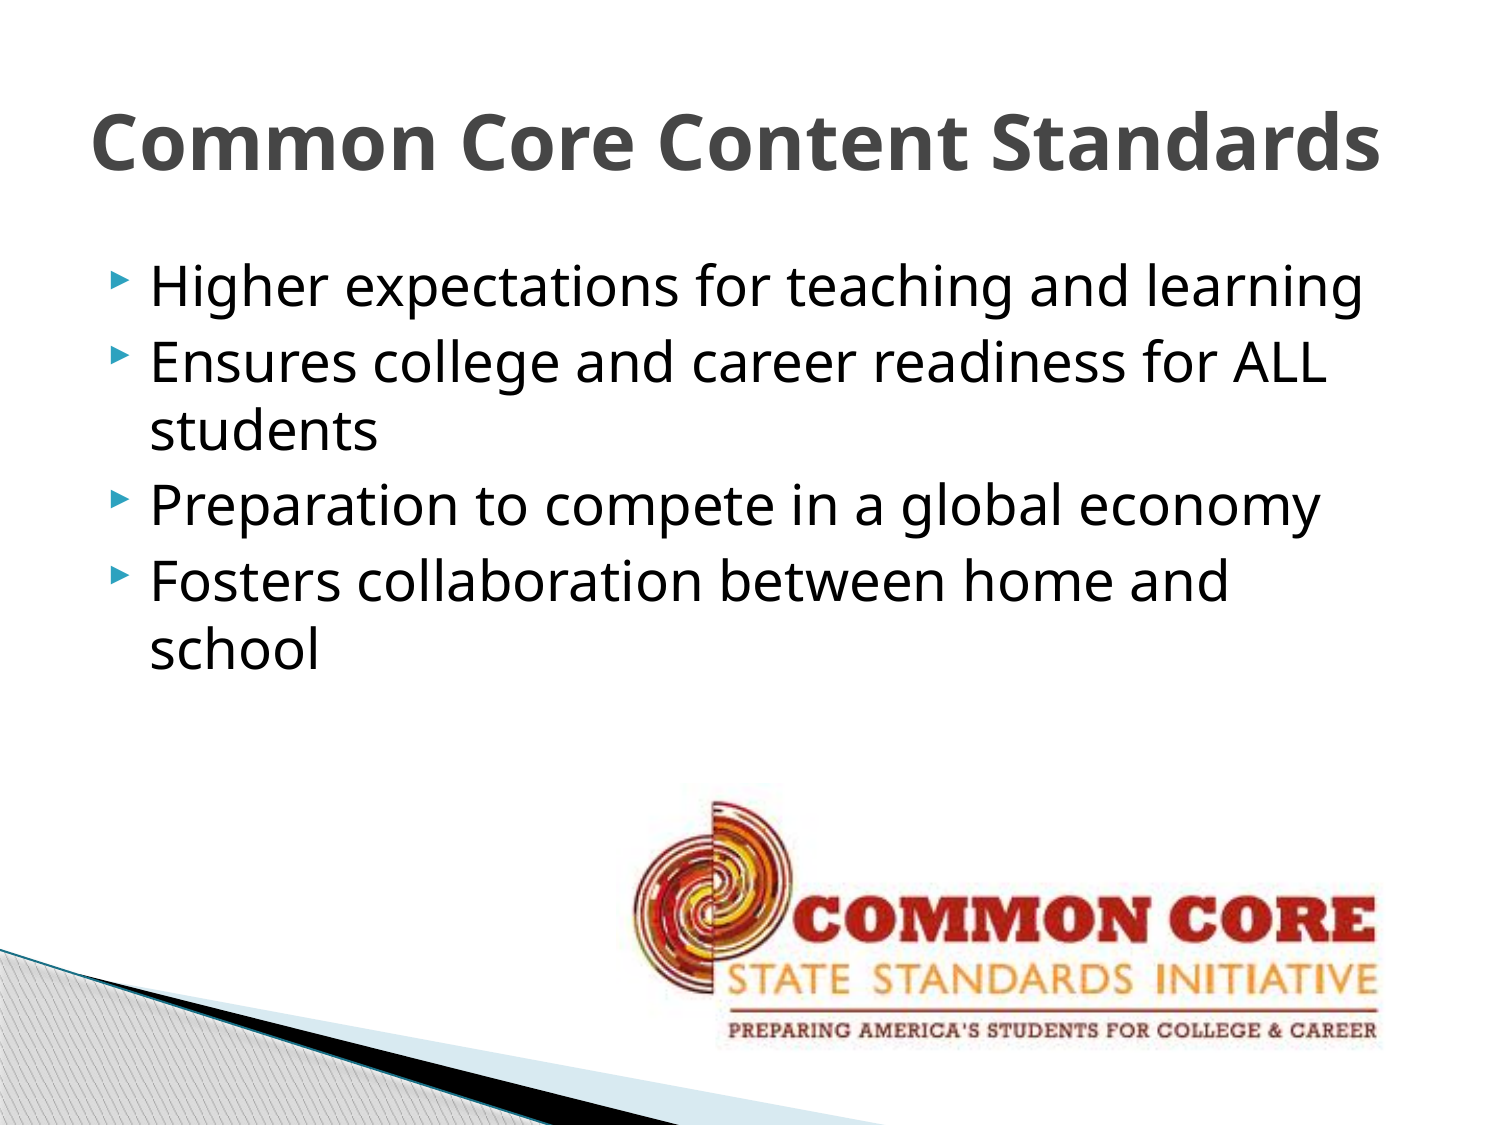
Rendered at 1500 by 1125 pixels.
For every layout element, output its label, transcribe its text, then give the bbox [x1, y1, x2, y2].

list Higher expectations for teaching and learning Ensures college and career readiness for ALL students Preparation to compete in a global economy Fosters collaboration between home and school [75, 243, 1425, 986]
title Common Core Content Standards [75, 45, 1425, 233]
picture [616, 783, 1401, 1063]
